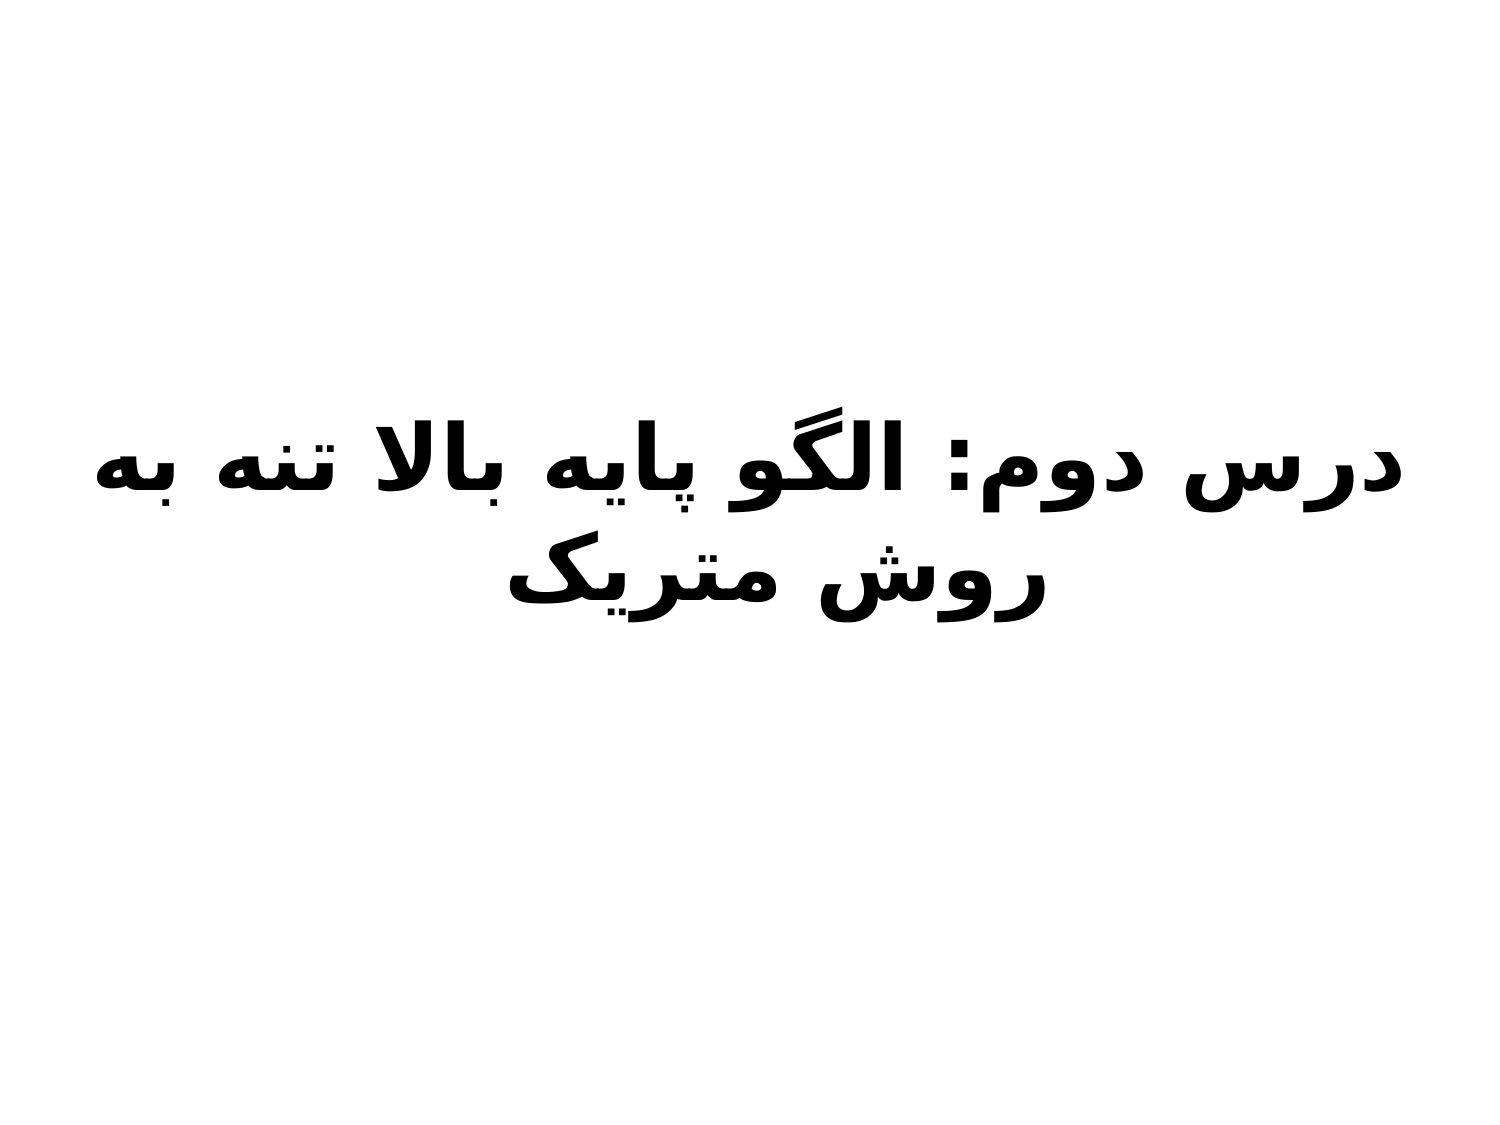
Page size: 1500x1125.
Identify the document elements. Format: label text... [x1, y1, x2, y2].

list درس دوم: الگو پایه بالا تنه به روش متریک [75, 262, 1425, 1005]
